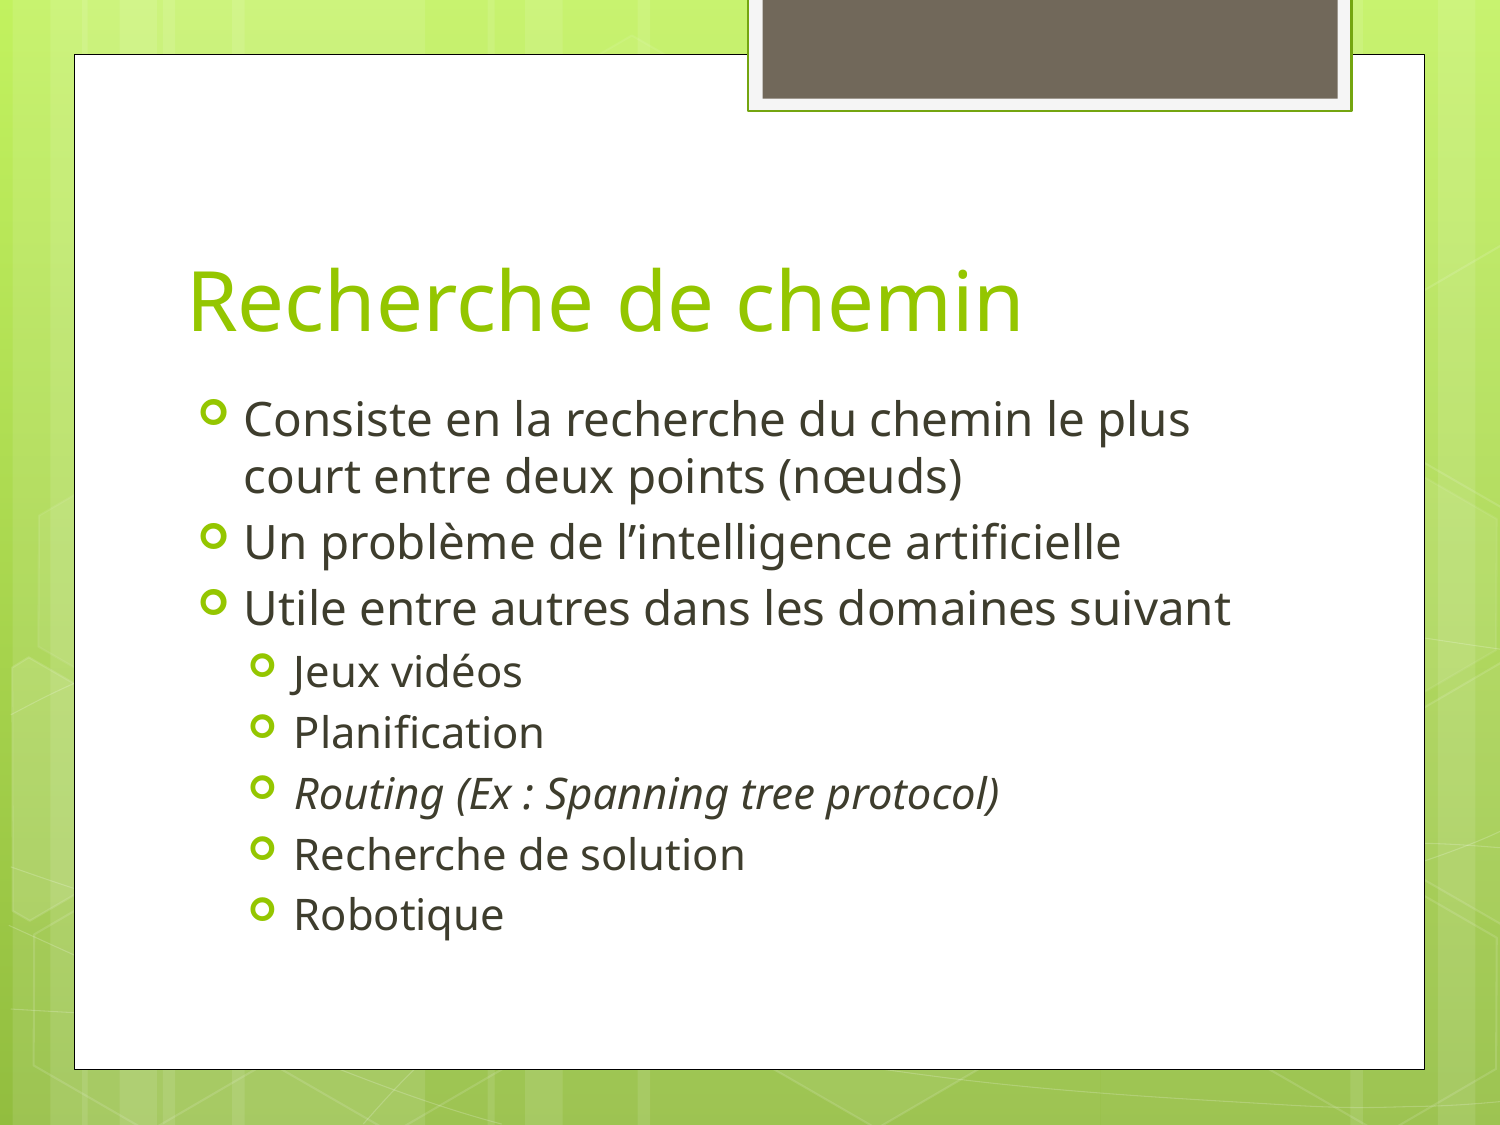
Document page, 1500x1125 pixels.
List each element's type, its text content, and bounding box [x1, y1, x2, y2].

list Consiste en la recherche du chemin le plus court entre deux points (nœuds) Un problème de l’intelligence artificielle Utile entre autres dans les domaines suivant Jeux vidéos Planification Routing (Ex : Spanning tree protocol) Recherche de solution Robotique [171, 381, 1283, 957]
title Recherche de chemin [171, 168, 1324, 357]
